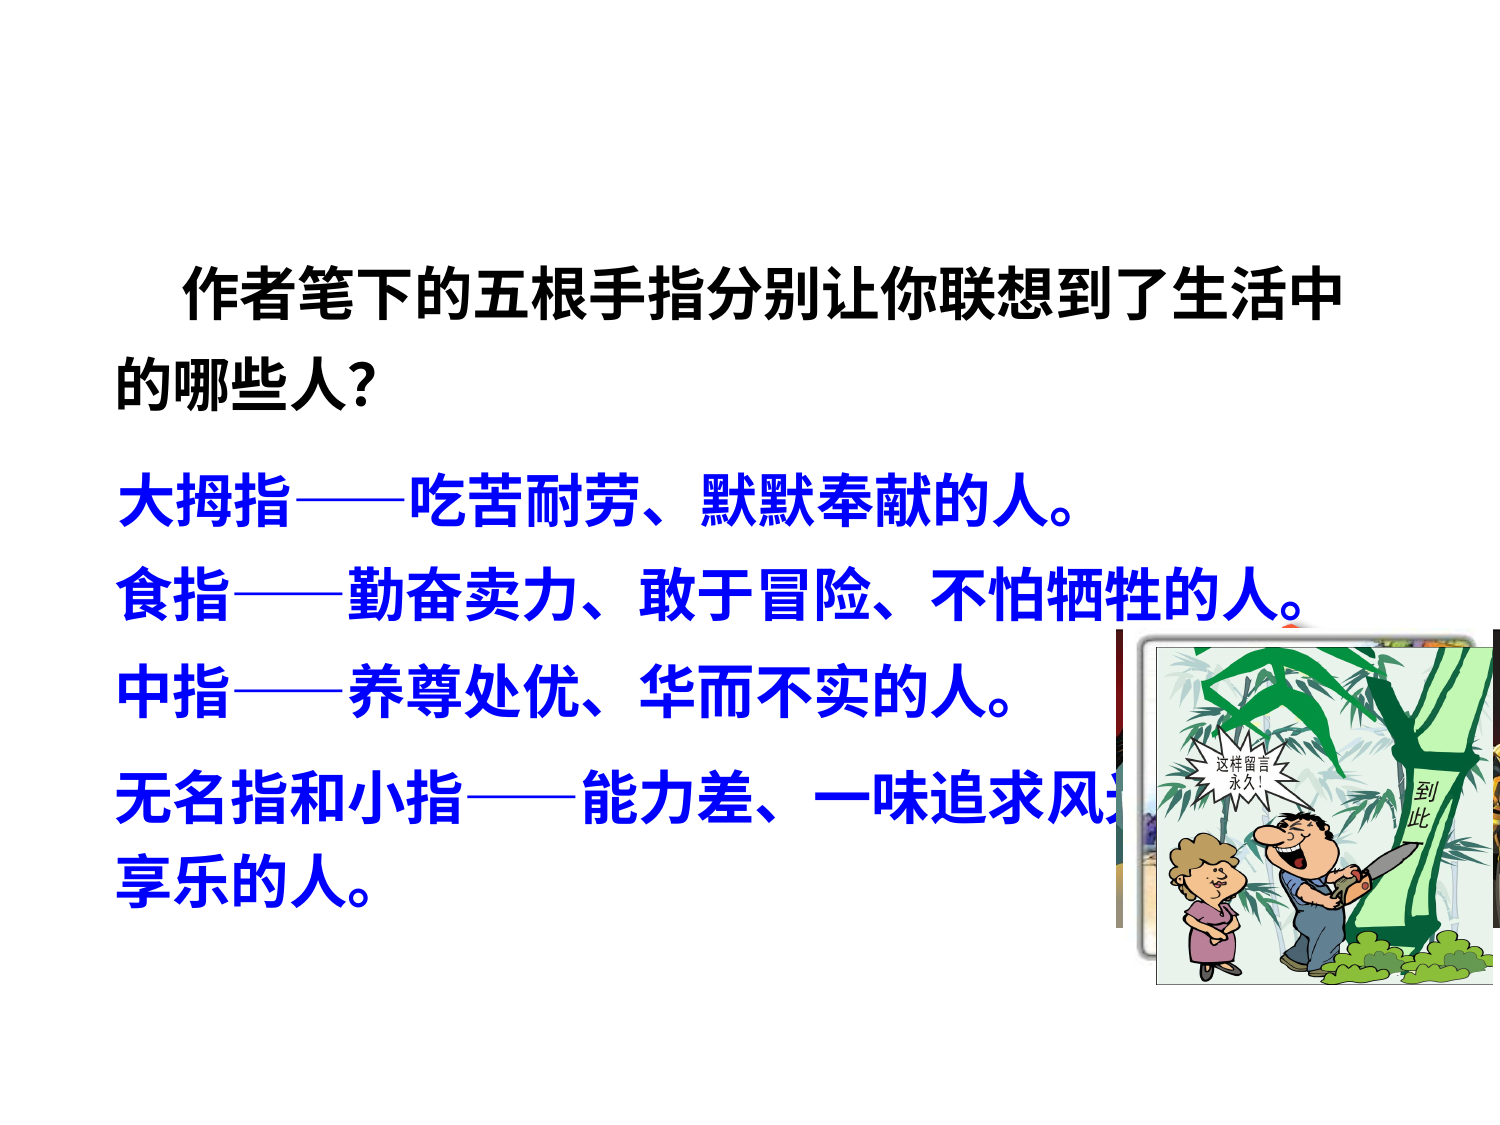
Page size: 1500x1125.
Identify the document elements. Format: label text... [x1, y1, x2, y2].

text_box 中指——养尊处优、华而不实的人。 [99, 647, 1116, 733]
text_box 食指——勤奋卖力、敢于冒险、不怕牺牲的人。 [99, 536, 1373, 636]
text_box 作者笔下的五根手指分别让你联想到了生活中的哪些人？ [99, 228, 1405, 426]
text_box 大拇指——吃苦耐劳、默默奉献的人。 [102, 457, 1235, 536]
text_box 无名指和小指——能力差、一味追求风光享乐的人。 [99, 739, 1116, 923]
picture [1116, 616, 1500, 985]
